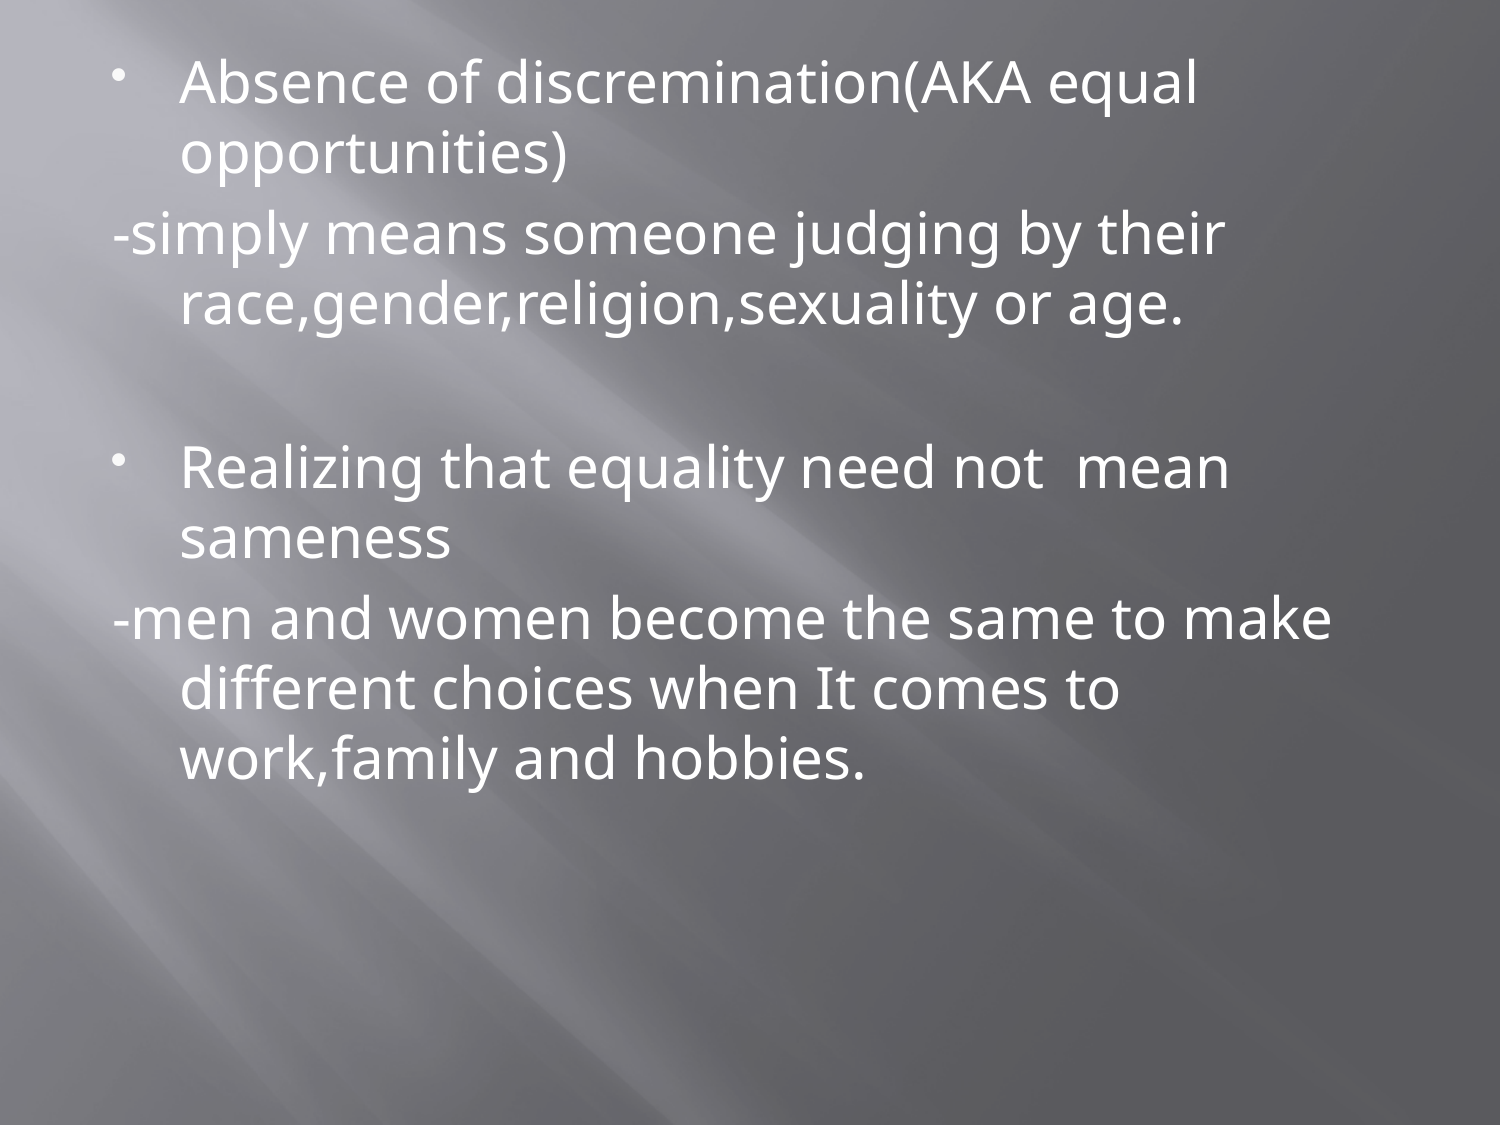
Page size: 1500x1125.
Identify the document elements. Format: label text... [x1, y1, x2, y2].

list Absence of discremination(AKA equal opportunities) -simply means someone judging by their race,gender,religion,sexuality or age. Realizing that equality need not mean sameness -men and women become the same to make different choices when It comes to work,family and hobbies. [75, 37, 1425, 1100]
